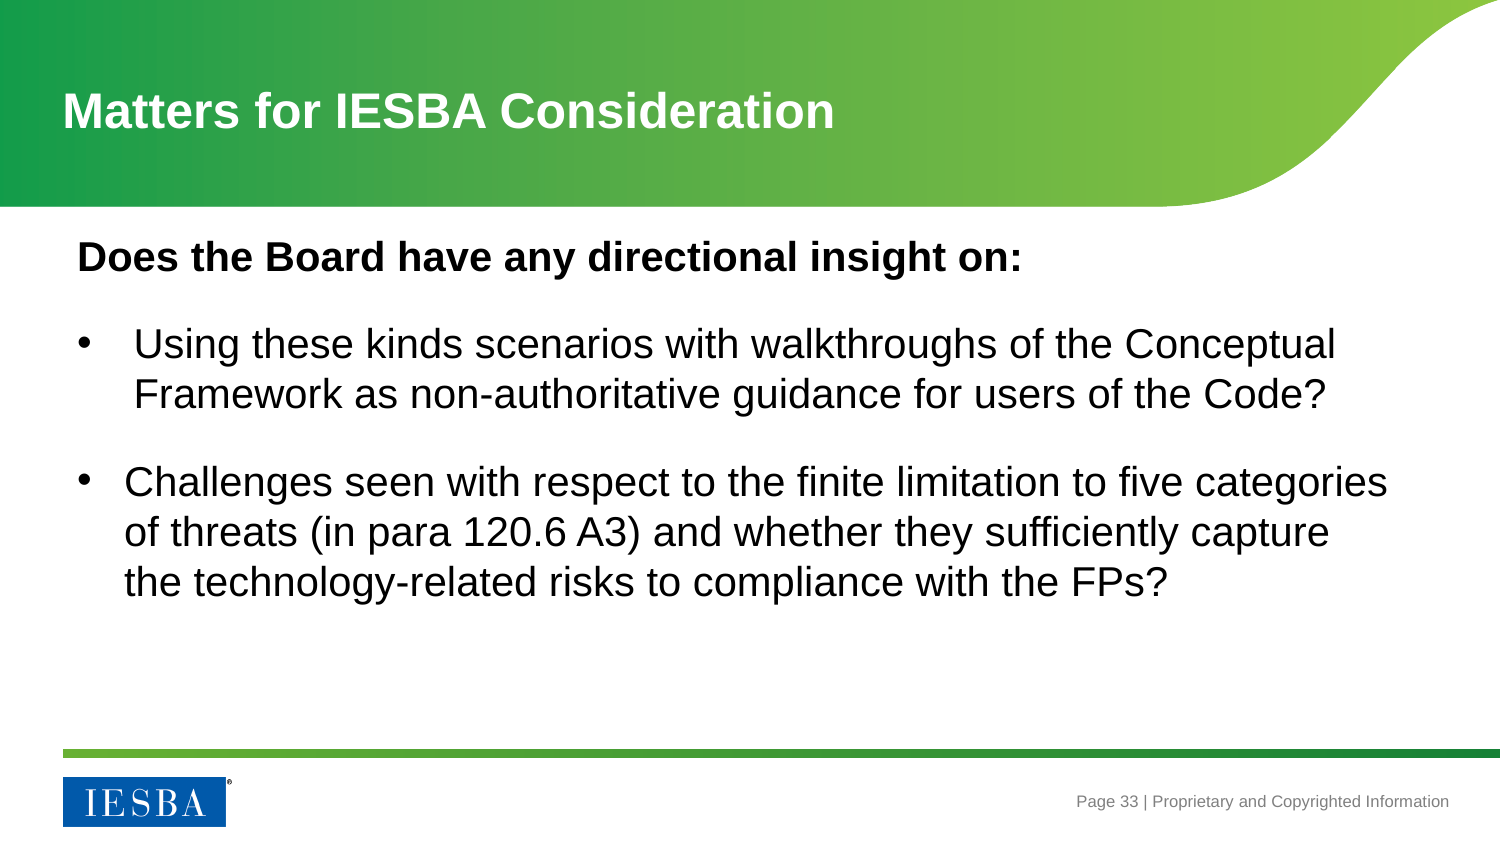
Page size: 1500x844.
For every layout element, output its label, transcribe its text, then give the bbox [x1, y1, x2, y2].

picture [0, 0, 1500, 207]
picture [63, 777, 232, 827]
title Matters for IESBA Consideration [62, 75, 1300, 142]
text_box Does the Board have any directional insight on: Using these kinds scenarios with walkthroughs of the Conceptual Framework as non-authoritative guidance for users of the Code? Challenges seen with respect to the finite limitation to five categories of threats (in para 120.6 A3) and whether they sufficiently capture the technology-related risks to compliance with the FPs? [62, 221, 1414, 697]
